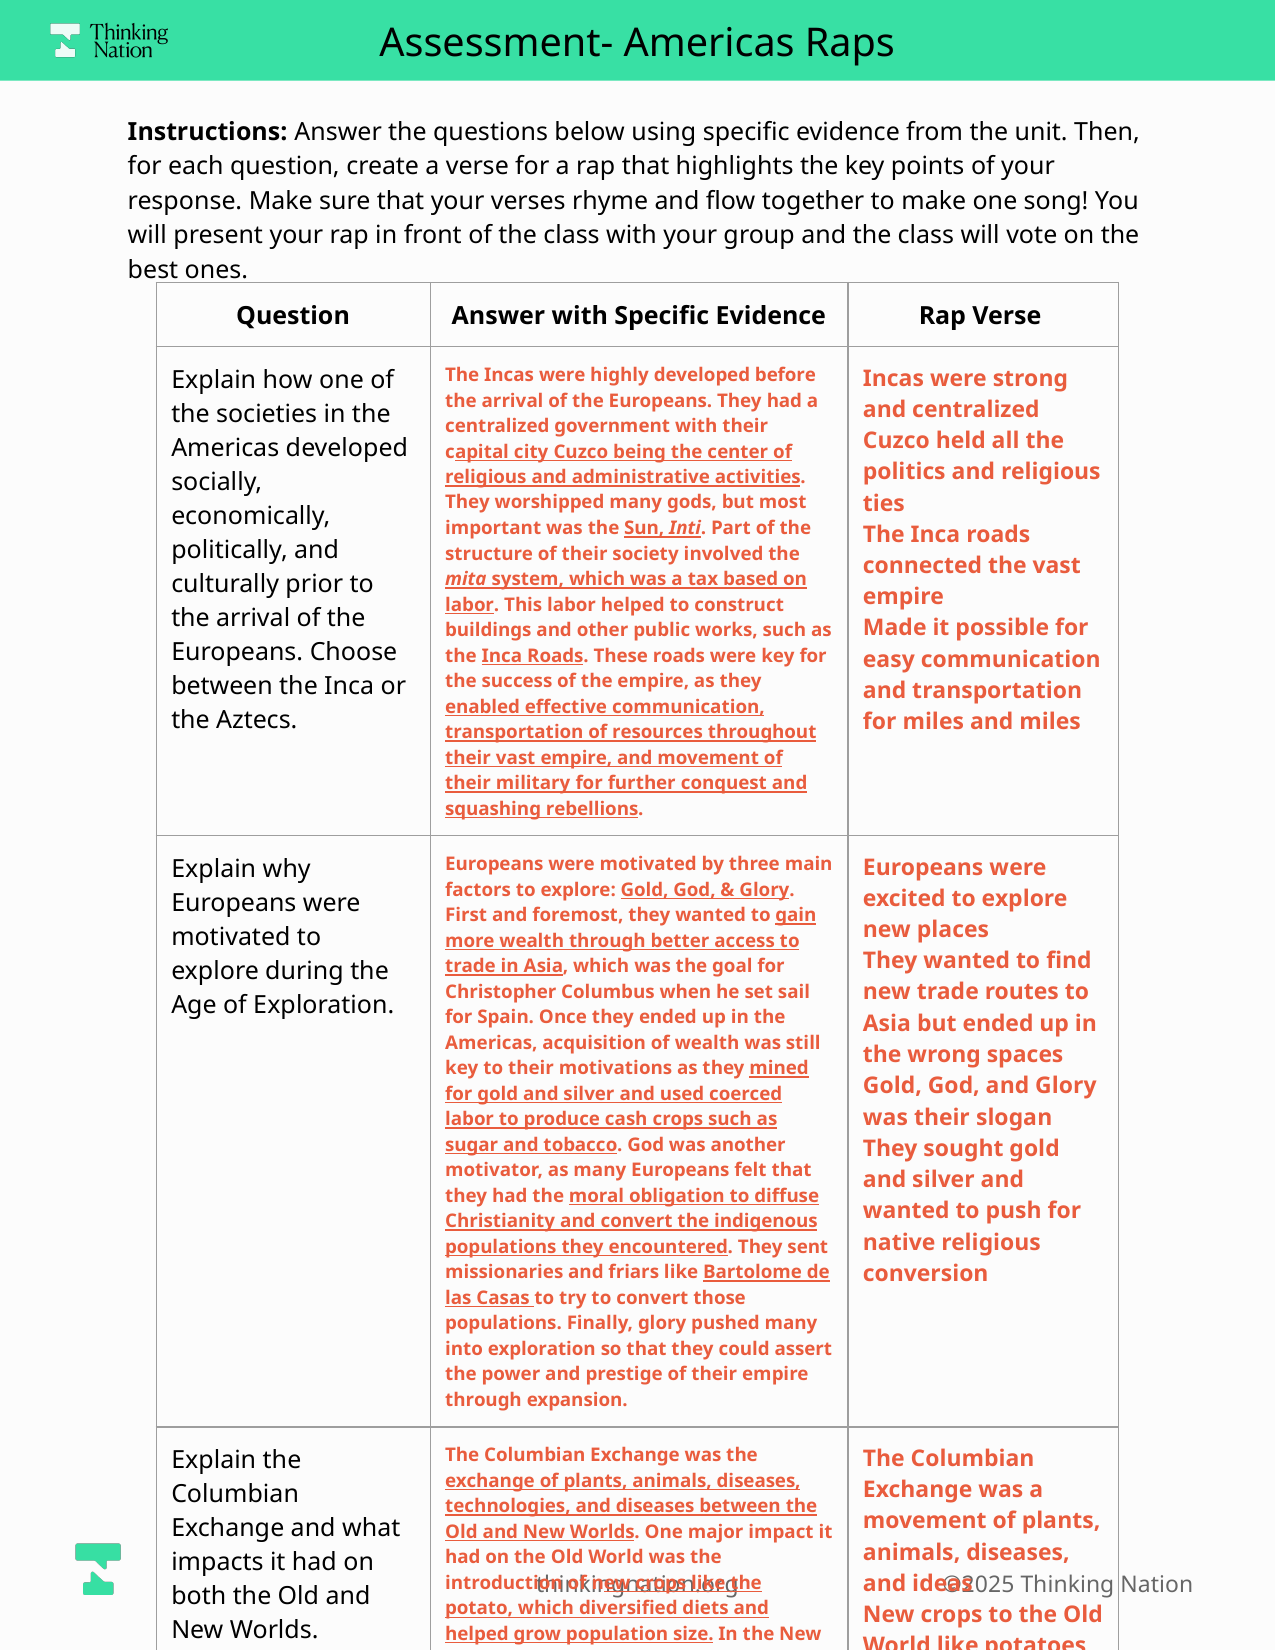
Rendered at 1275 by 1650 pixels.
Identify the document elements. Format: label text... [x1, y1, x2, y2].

table_cell The Columbian Exchange was a movement of plants, animals, diseases, and ideas New crops to the Old World like potatoes caused a population boom for the Europeans The New World was devastated by disease Forced labor of native peoples to produce silver and cash crops was abundant to ensure the Europeans were pleased [849, 1428, 1118, 1650]
table_cell The Columbian Exchange was the exchange of plants, animals, diseases, technologies, and diseases between the Old and New Worlds. One major impact it had on the Old World was the introduction of new crops like the potato, which diversified diets and helped grow population size. In the New World, diseases such as smallpox and influenza had devastating impacts on the population of the indigenous people who had no immunity to those diseases, leading to population decline of up to 90%. The Europeans also forced Native Americans into coerced labor to work in mines and to produce cash crops. Once they started to day from mistreatment and diseases, they looked to new forms of forced labor, and the slave trade from Africa grew substantially. There was a mixing of peoples and cultures in the new world as a result of the interactions between Europeans, Indigenous, and African people. [431, 1428, 847, 1650]
table_cell Explain how one of the societies in the Americas developed socially, economically, politically, and culturally prior to the arrival of the Europeans. Choose between the Inca or the Aztecs. [157, 347, 430, 835]
table_cell Europeans were excited to explore new places They wanted to find new trade routes to Asia but ended up in the wrong spaces Gold, God, and Glory was their slogan They sought gold and silver and wanted to push for native religious conversion [849, 836, 1118, 1426]
table_cell The Incas were highly developed before the arrival of the Europeans. They had a centralized government with their capital city Cuzco being the center of religious and administrative activities. They worshipped many gods, but most important was the Sun, Inti. Part of the structure of their society involved the mita system, which was a tax based on labor. This labor helped to construct buildings and other public works, such as the Inca Roads. These roads were key for the success of the empire, as they enabled effective communication, transportation of resources throughout their vast empire, and movement of their military for further conquest and squashing rebellions. [431, 347, 847, 835]
table_cell Explain the Columbian Exchange and what impacts it had on both the Old and New Worlds. [157, 1428, 430, 1650]
picture [62, 1533, 134, 1605]
text_box Assessment- Americas Raps [0, 0, 1275, 81]
text_box Instructions: Answer the questions below using specific evidence from the unit. Then, for each question, create a verse for a rap that highlights the key points of your response. Make sure that your verses rhyme and flow together to make one song! You will present your rap in front of the class with your group and the class will vote on the best ones. [112, 95, 1163, 246]
table_header Answer with Specific Evidence [431, 283, 847, 346]
table_cell Europeans were motivated by three main factors to explore: Gold, God, & Glory. First and foremost, they wanted to gain more wealth through better access to trade in Asia, which was the goal for Christopher Columbus when he set sail for Spain. Once they ended up in the Americas, acquisition of wealth was still key to their motivations as they mined for gold and silver and used coerced labor to produce cash crops such as sugar and tobacco. God was another motivator, as many Europeans felt that they had the moral obligation to diffuse Christianity and convert the indigenous populations they encountered. They sent missionaries and friars like Bartolome de las Casas to try to convert those populations. Finally, glory pushed many into exploration so that they could assert the power and prestige of their empire through expansion. [431, 836, 847, 1426]
table_header Rap Verse [849, 283, 1118, 346]
picture [36, 12, 172, 69]
table_header Question [157, 283, 430, 346]
table_cell Explain why Europeans were motivated to explore during the Age of Exploration. [157, 836, 430, 1426]
text_box ©2025 Thinking Nation [1119, 1553, 1210, 1605]
table_cell Incas were strong and centralized Cuzco held all the politics and religious ties The Inca roads connected the vast empire Made it possible for easy communication and transportation for miles and miles [849, 347, 1118, 835]
